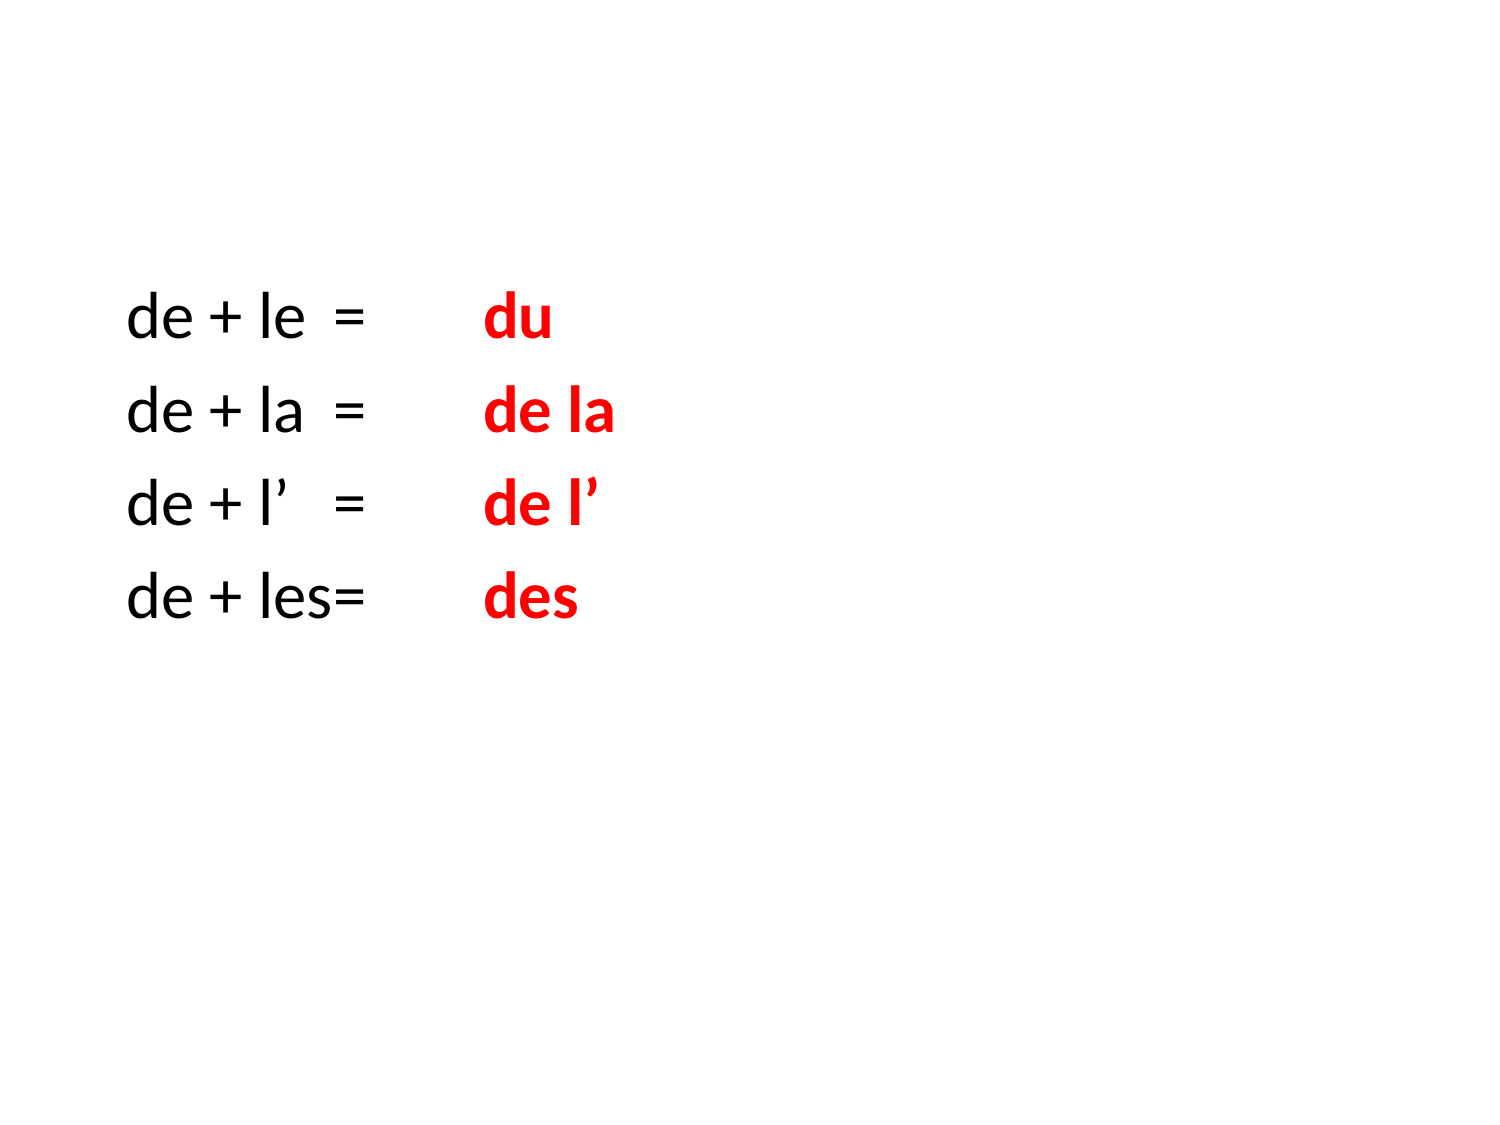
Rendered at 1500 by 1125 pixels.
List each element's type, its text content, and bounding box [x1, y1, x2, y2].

text_box de + le = du de + la = de la de + l’ = de l’ de + les = des [112, 78, 1388, 1024]
